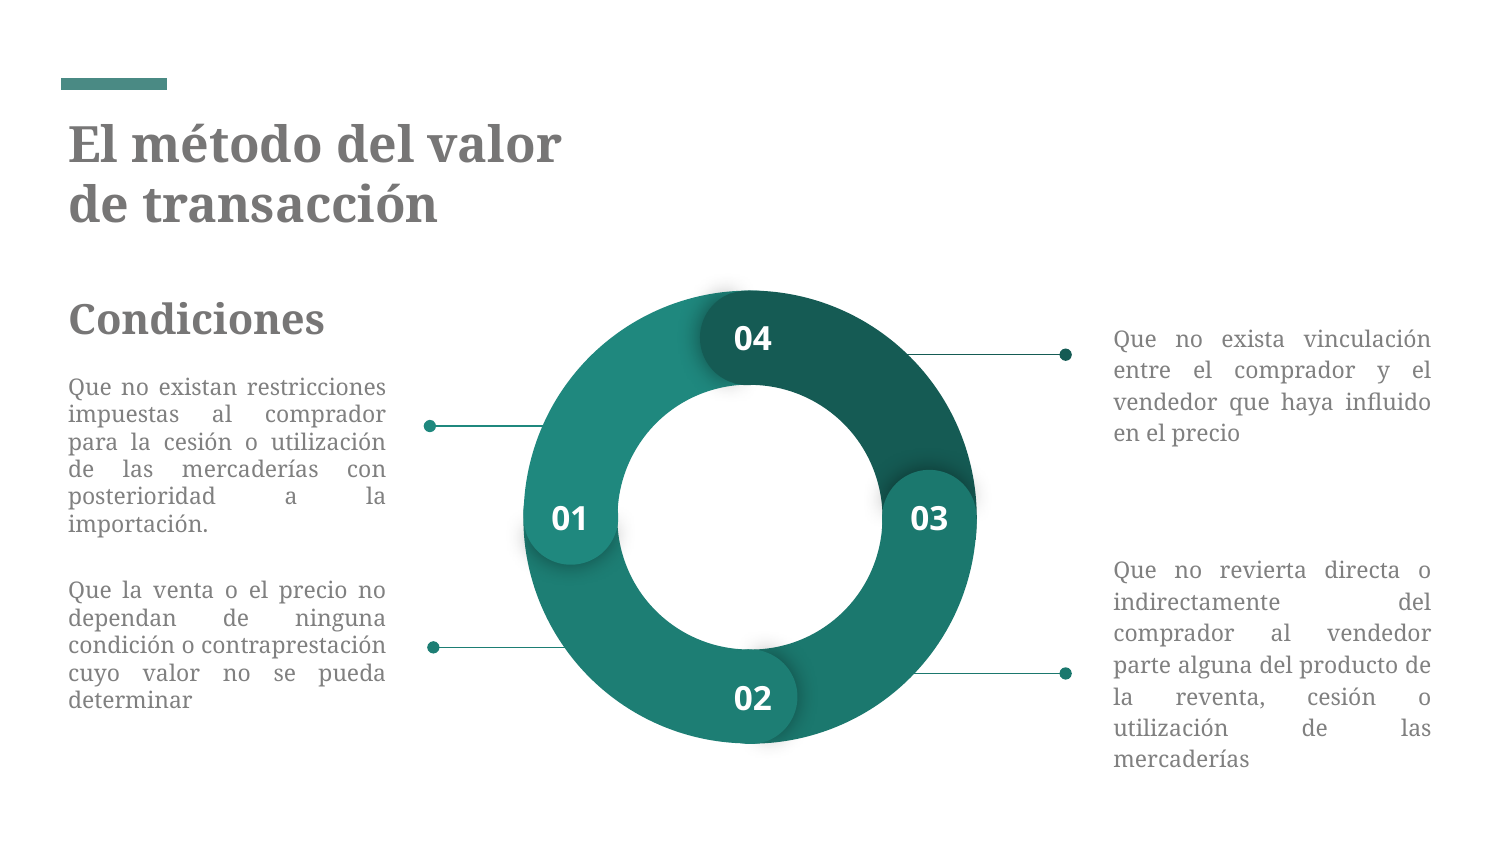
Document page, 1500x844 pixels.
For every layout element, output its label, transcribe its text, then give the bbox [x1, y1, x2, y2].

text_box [440, 207, 1060, 827]
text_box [52, 538, 649, 751]
text_box El método del valor de transacción Condiciones [53, 97, 602, 347]
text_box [854, 276, 1448, 674]
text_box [52, 348, 602, 538]
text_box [854, 680, 1448, 769]
